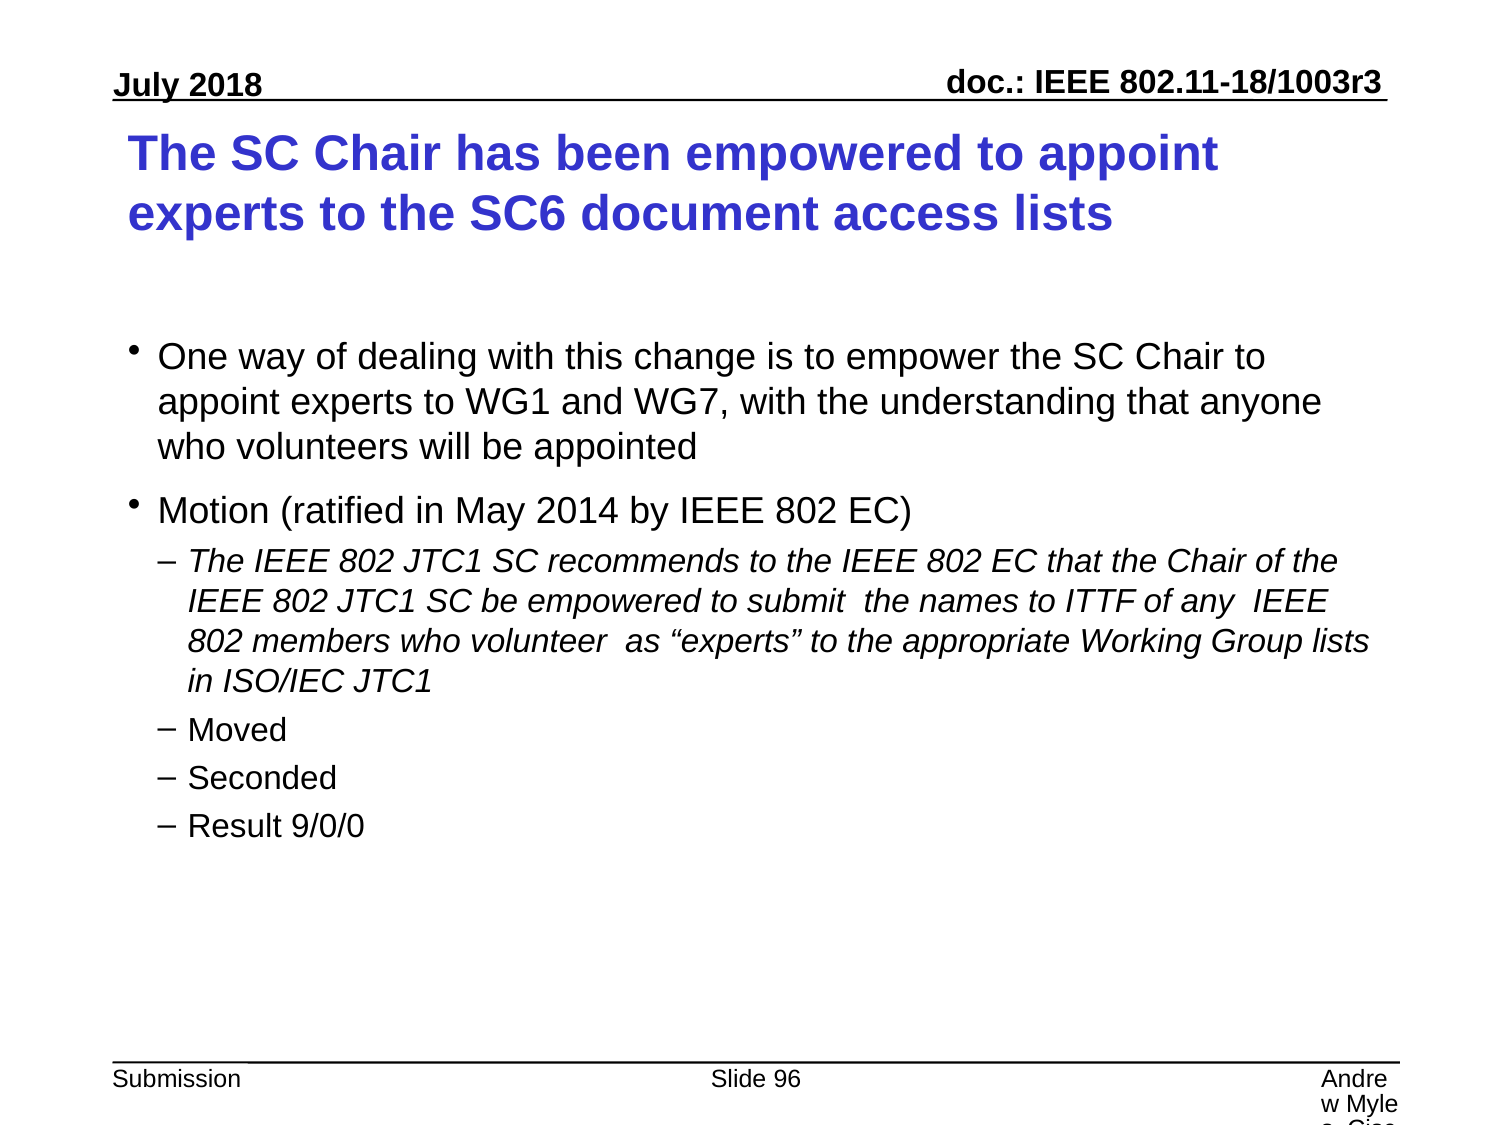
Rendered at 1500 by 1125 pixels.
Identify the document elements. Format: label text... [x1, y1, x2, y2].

title The SC Chair has been empowered to appoint experts to the SC6 document access lists [112, 112, 1388, 288]
slide_number Slide 96 [709, 1061, 803, 1093]
footer Andrew Myles, Cisco [1320, 1061, 1402, 1093]
list One way of dealing with this change is to empower the SC Chair to appoint experts to WG1 and WG7, with the understanding that anyone who volunteers will be appointed Motion (ratified in May 2014 by IEEE 802 EC) The IEEE 802 JTC1 SC recommends to the IEEE 802 EC that the Chair of the IEEE 802 JTC1 SC be empowered to submit the names to ITTF of any IEEE 802 members who volunteer as “experts” to the appropriate Working Group lists in ISO/IEC JTC1 Moved Seconded Result 9/0/0 [112, 324, 1388, 1000]
